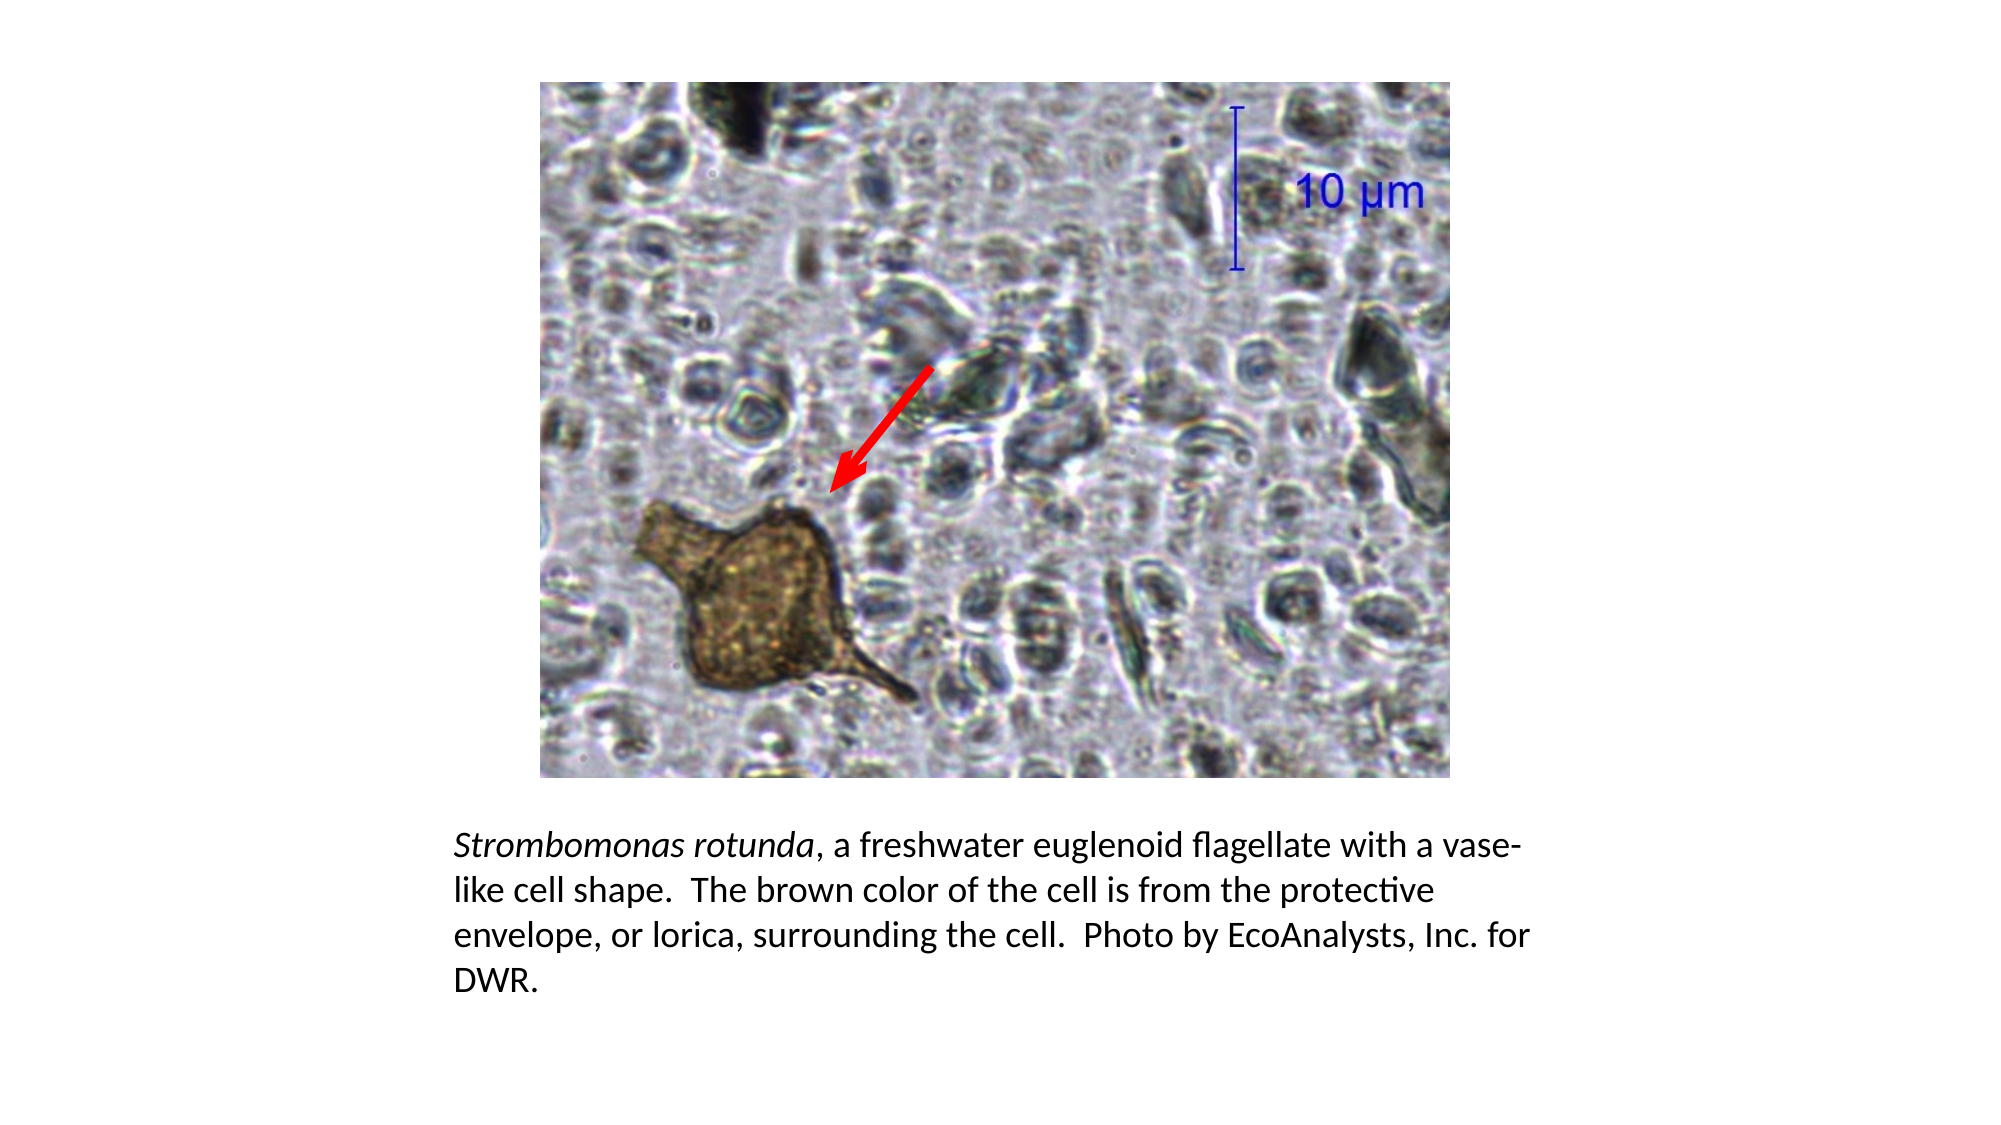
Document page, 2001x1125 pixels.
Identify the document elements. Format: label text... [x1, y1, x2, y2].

text_box Strombomonas rotunda, a freshwater euglenoid flagellate with a vase-like cell shape. The brown color of the cell is from the protective envelope, or lorica, surrounding the cell. Photo by EcoAnalysts, Inc. for DWR. [438, 812, 1588, 1008]
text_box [540, 82, 1450, 778]
